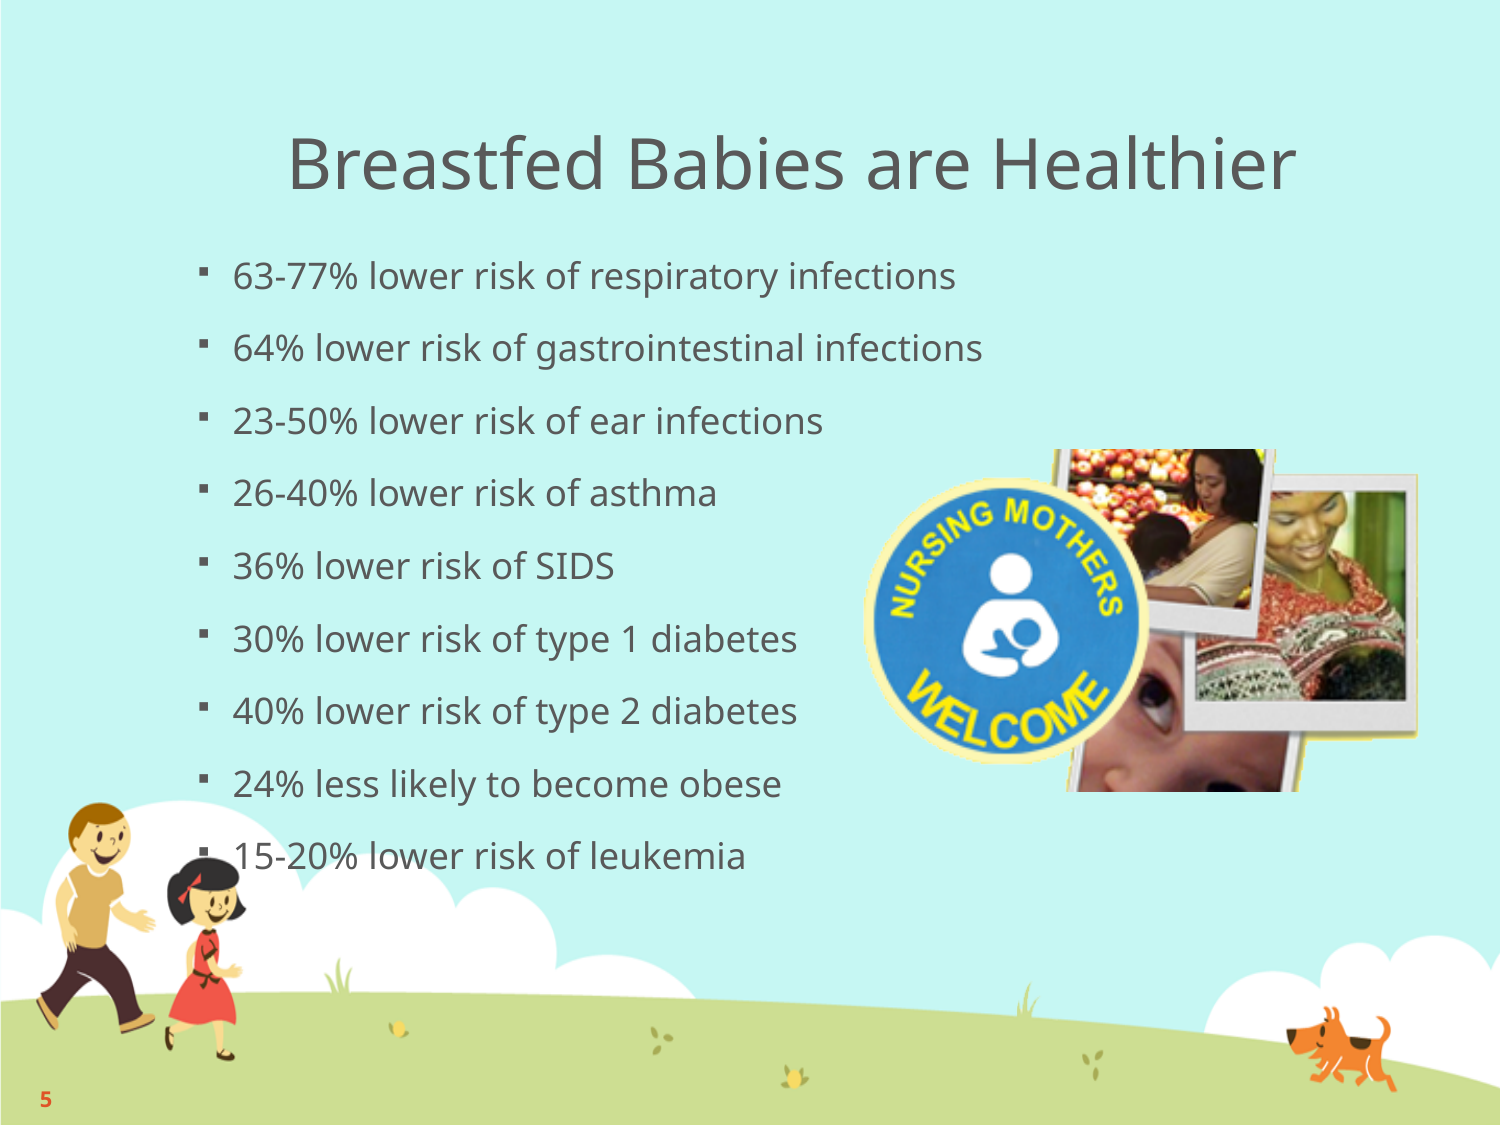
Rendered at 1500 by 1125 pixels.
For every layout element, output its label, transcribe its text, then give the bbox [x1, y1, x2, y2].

title Breastfed Babies are Healthier [271, 50, 1425, 213]
picture [0, 0, 1500, 1125]
slide_number 5 [24, 1062, 375, 1125]
list 63-77% lower risk of respiratory infections 64% lower risk of gastrointestinal infections 23-50% lower risk of ear infections 26-40% lower risk of asthma 36% lower risk of SIDS 30% lower risk of type 1 diabetes 40% lower risk of type 2 diabetes 24% less likely to become obese 15-20% lower risk of leukemia [174, 249, 1425, 888]
